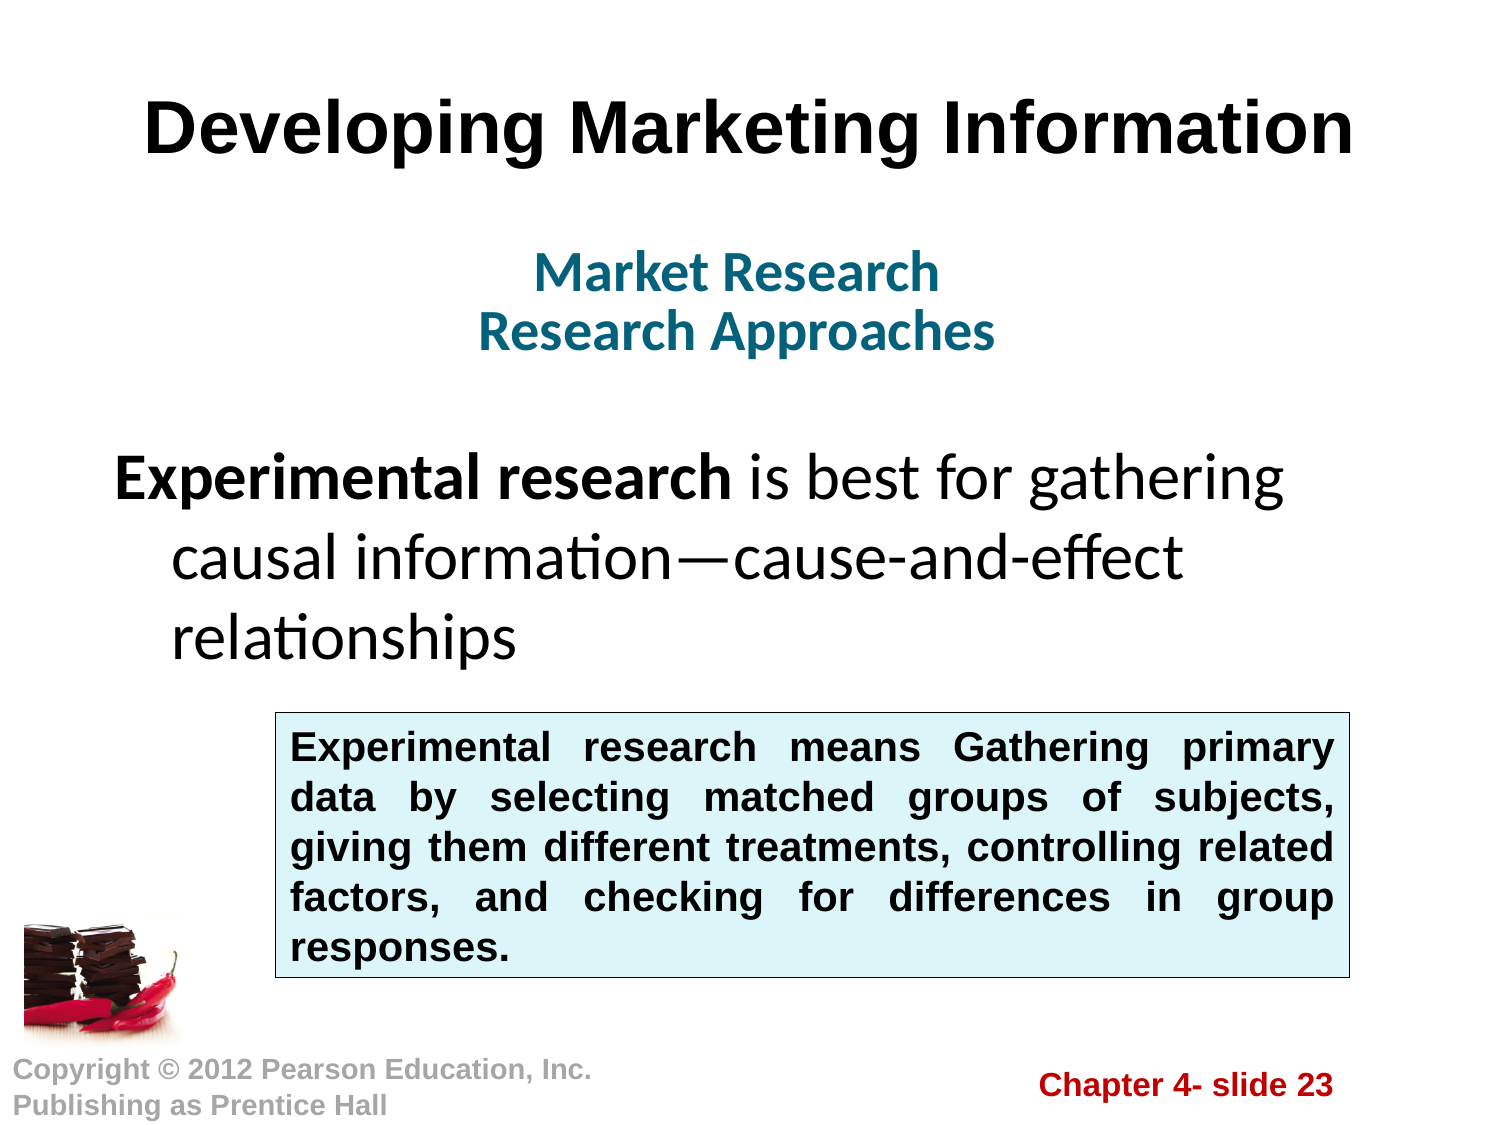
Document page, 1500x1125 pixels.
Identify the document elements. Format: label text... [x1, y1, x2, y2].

list Experimental research is best for gathering causal information—cause-and-effect relationships [99, 424, 1376, 701]
picture [24, 912, 191, 1050]
list Market Research Research Approaches [149, 237, 1326, 301]
text_box Experimental research means Gathering primary data by selecting matched groups of subjects, giving them different treatments, controlling related factors, and checking for differences in group responses. [275, 712, 1350, 978]
title Developing Marketing Information [112, 37, 1388, 226]
